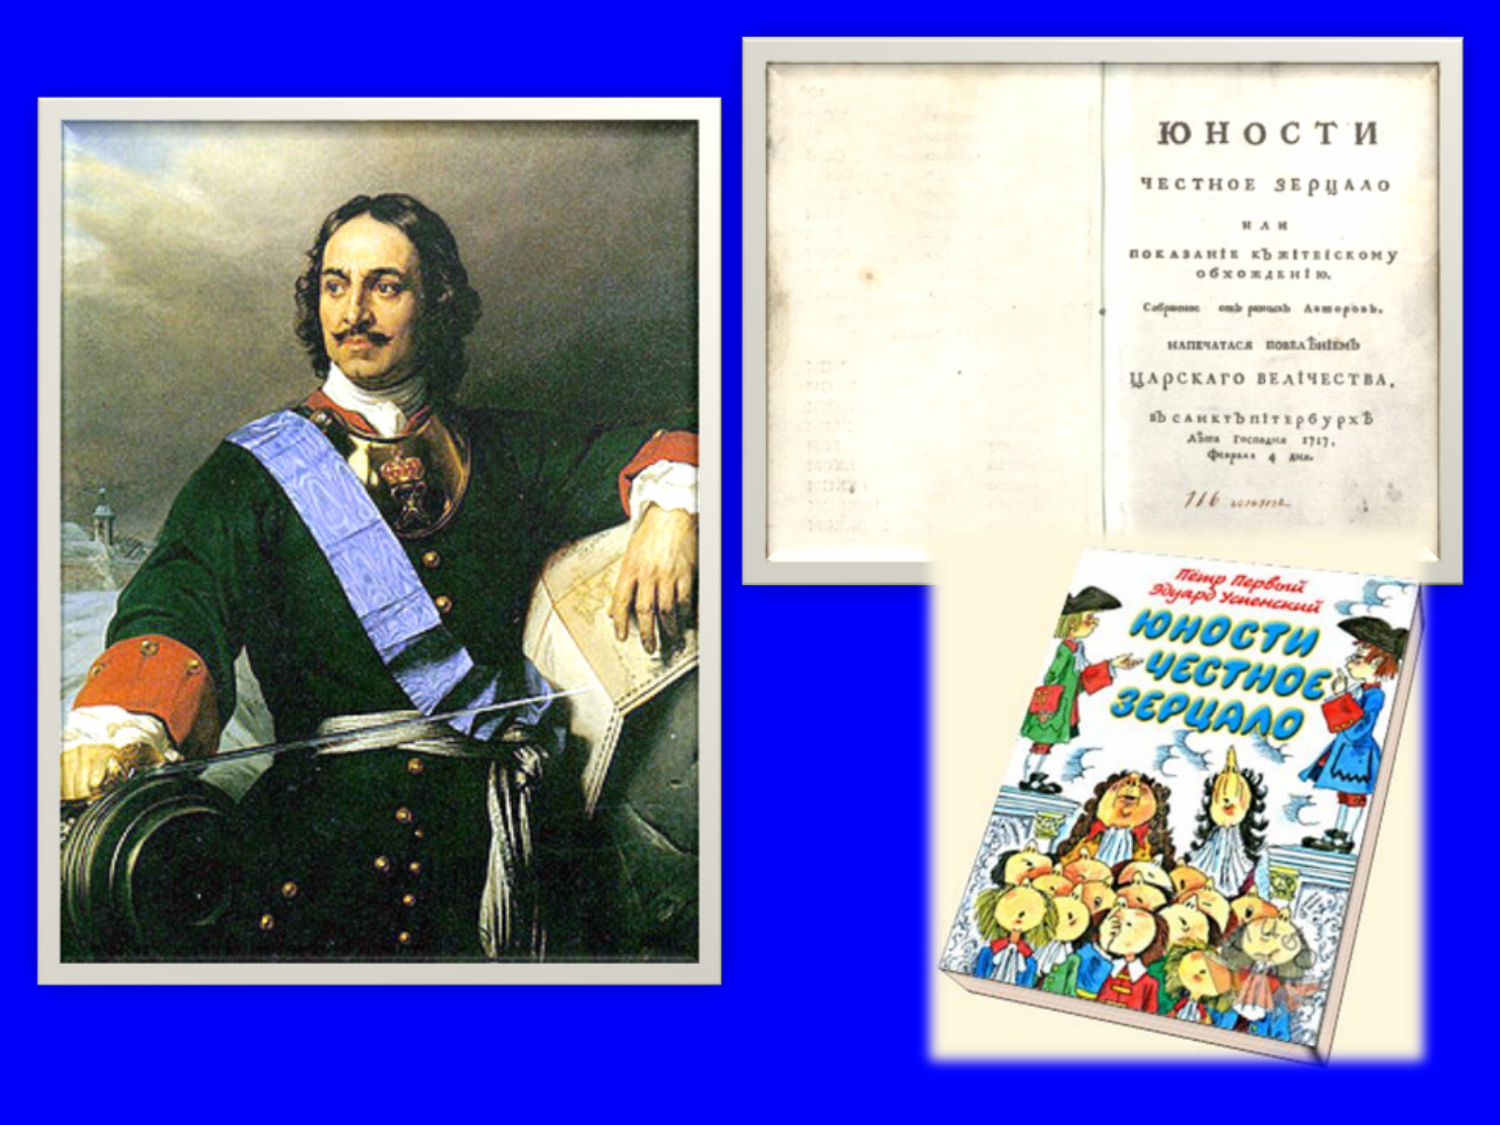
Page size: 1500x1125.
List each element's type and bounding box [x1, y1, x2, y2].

list [0, 58, 765, 1026]
picture [912, 514, 1443, 1080]
list [701, 0, 1500, 629]
